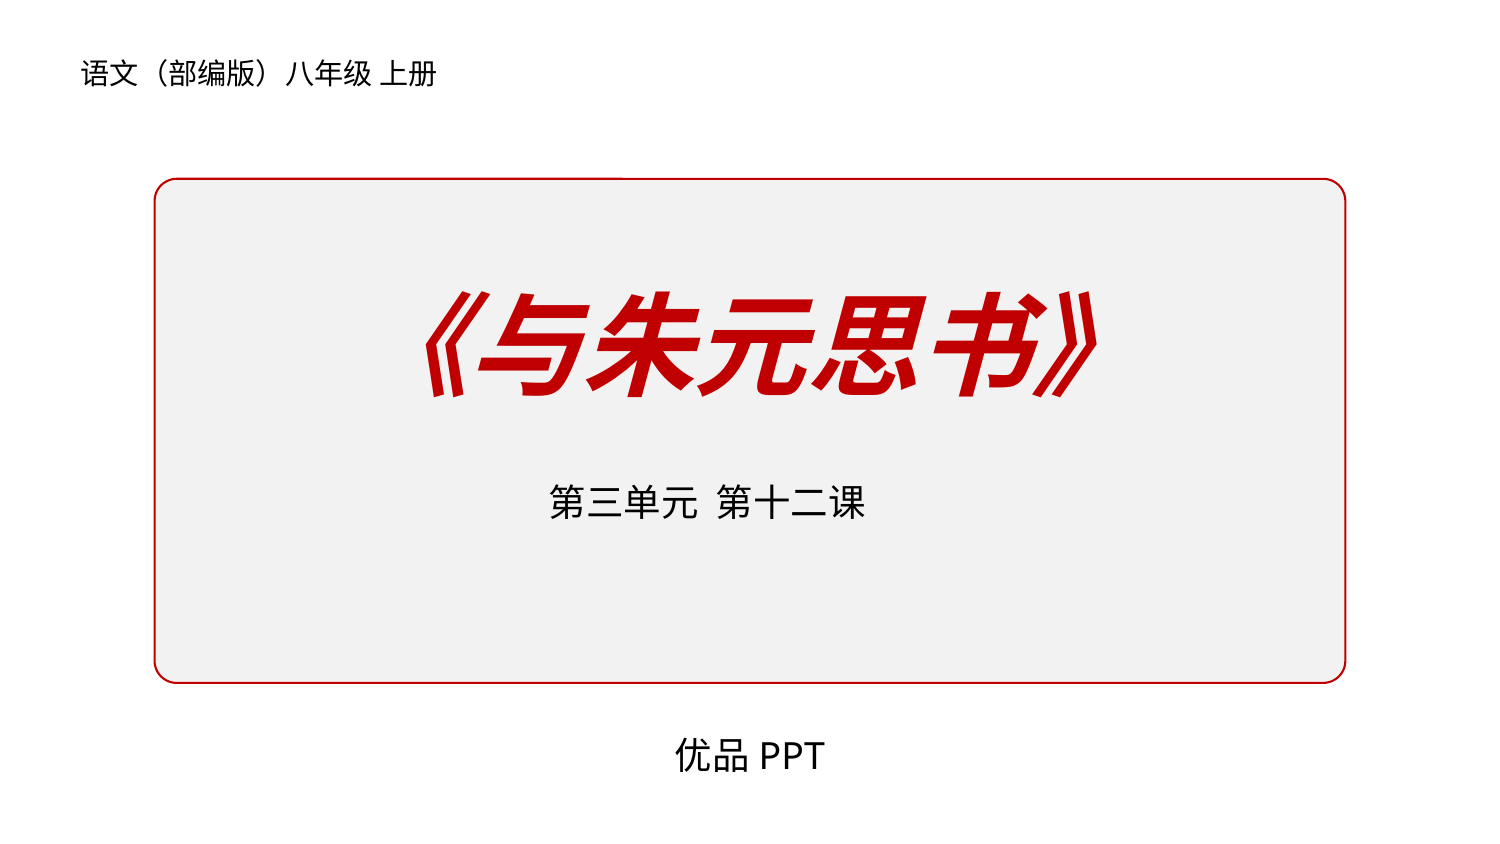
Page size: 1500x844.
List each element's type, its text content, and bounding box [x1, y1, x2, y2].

text_box 语文（部编版）八年级 上册 [69, 49, 458, 96]
text_box 第三单元 第十二课 [537, 473, 963, 530]
text_box 《与朱元思书》 [166, 269, 1334, 416]
text_box 优品PPT [0, 722, 1500, 783]
text_box [153, 177, 1347, 684]
